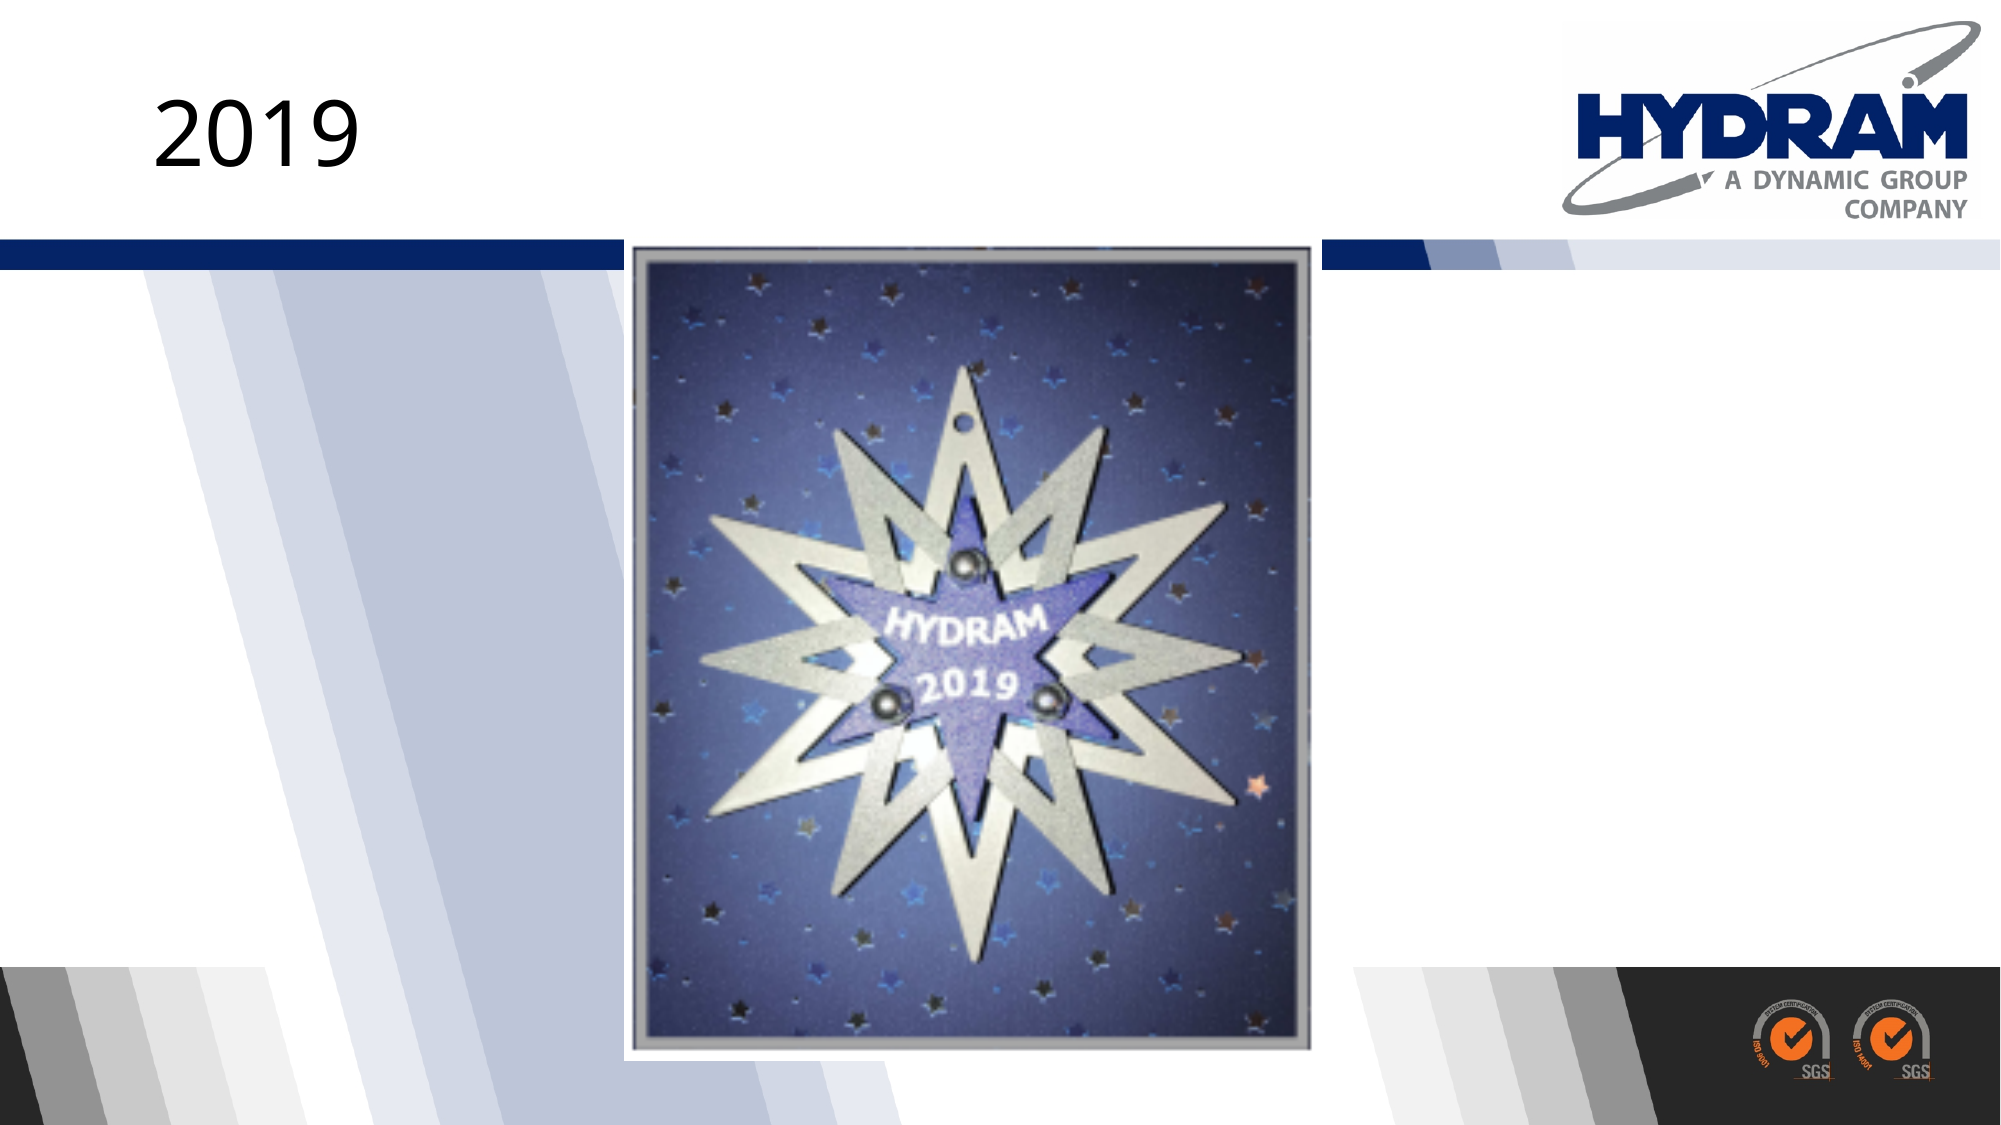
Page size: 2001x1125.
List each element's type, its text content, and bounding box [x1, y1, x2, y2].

picture [0, 0, 2001, 1125]
title 2019 [137, 28, 1863, 246]
